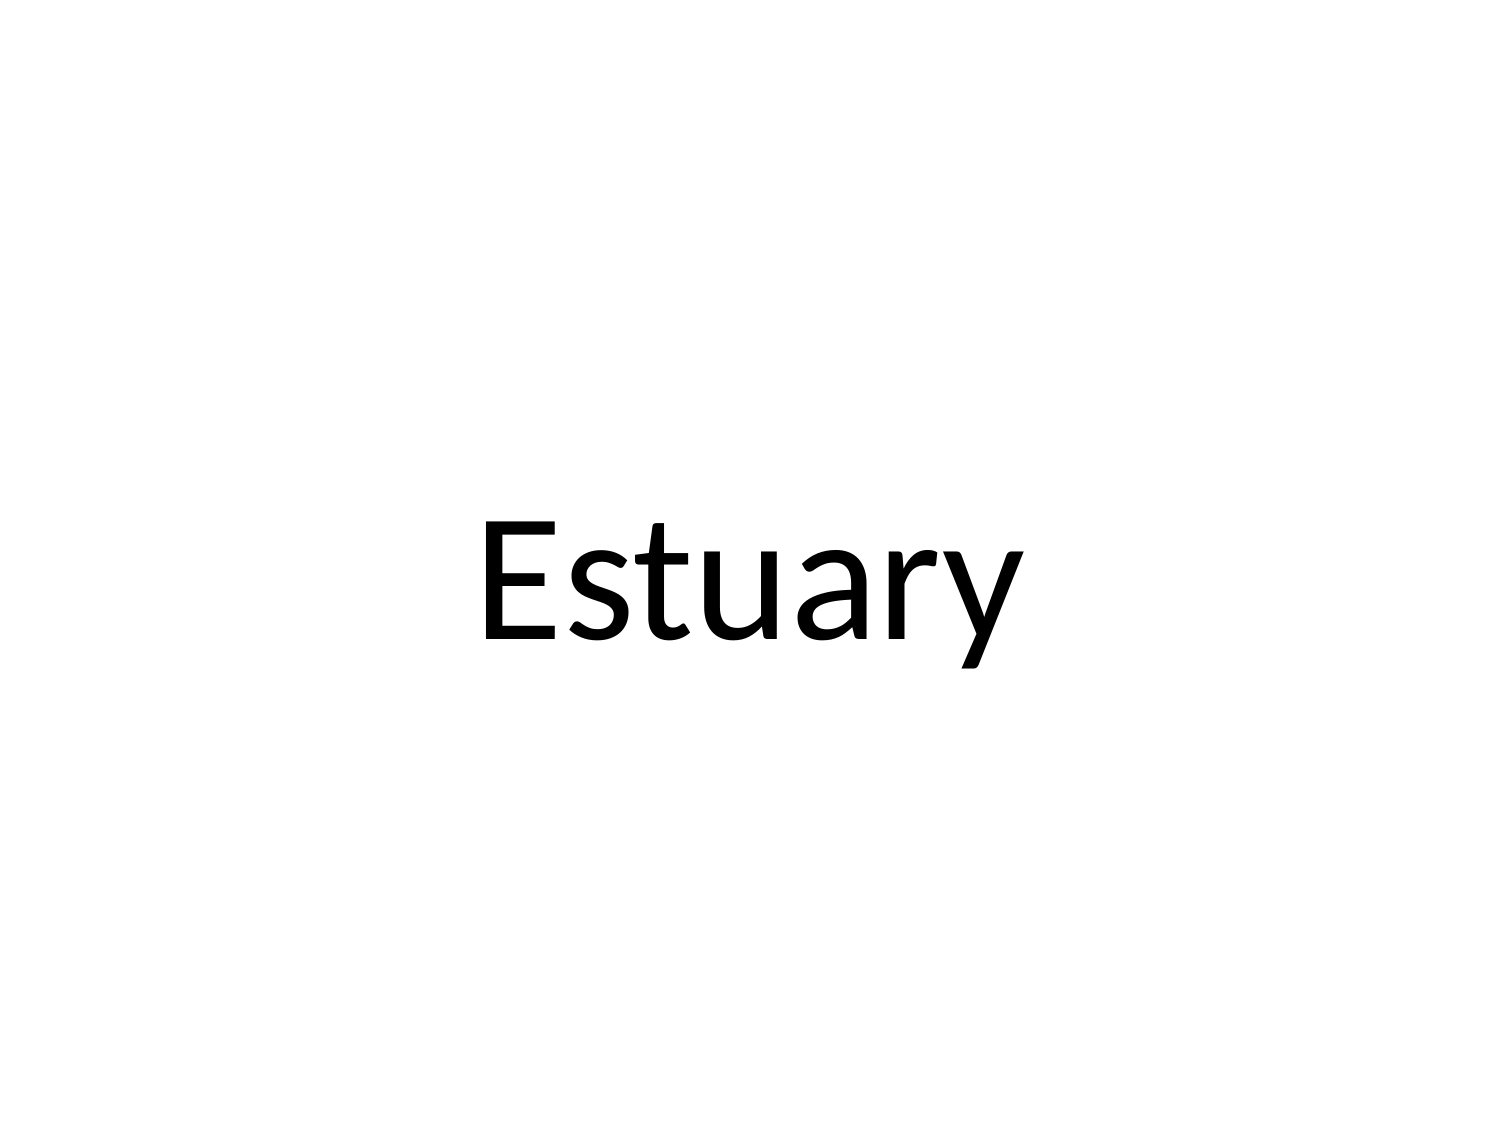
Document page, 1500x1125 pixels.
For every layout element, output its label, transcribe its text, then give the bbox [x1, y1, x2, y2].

title Estuary [75, 45, 1425, 1088]
